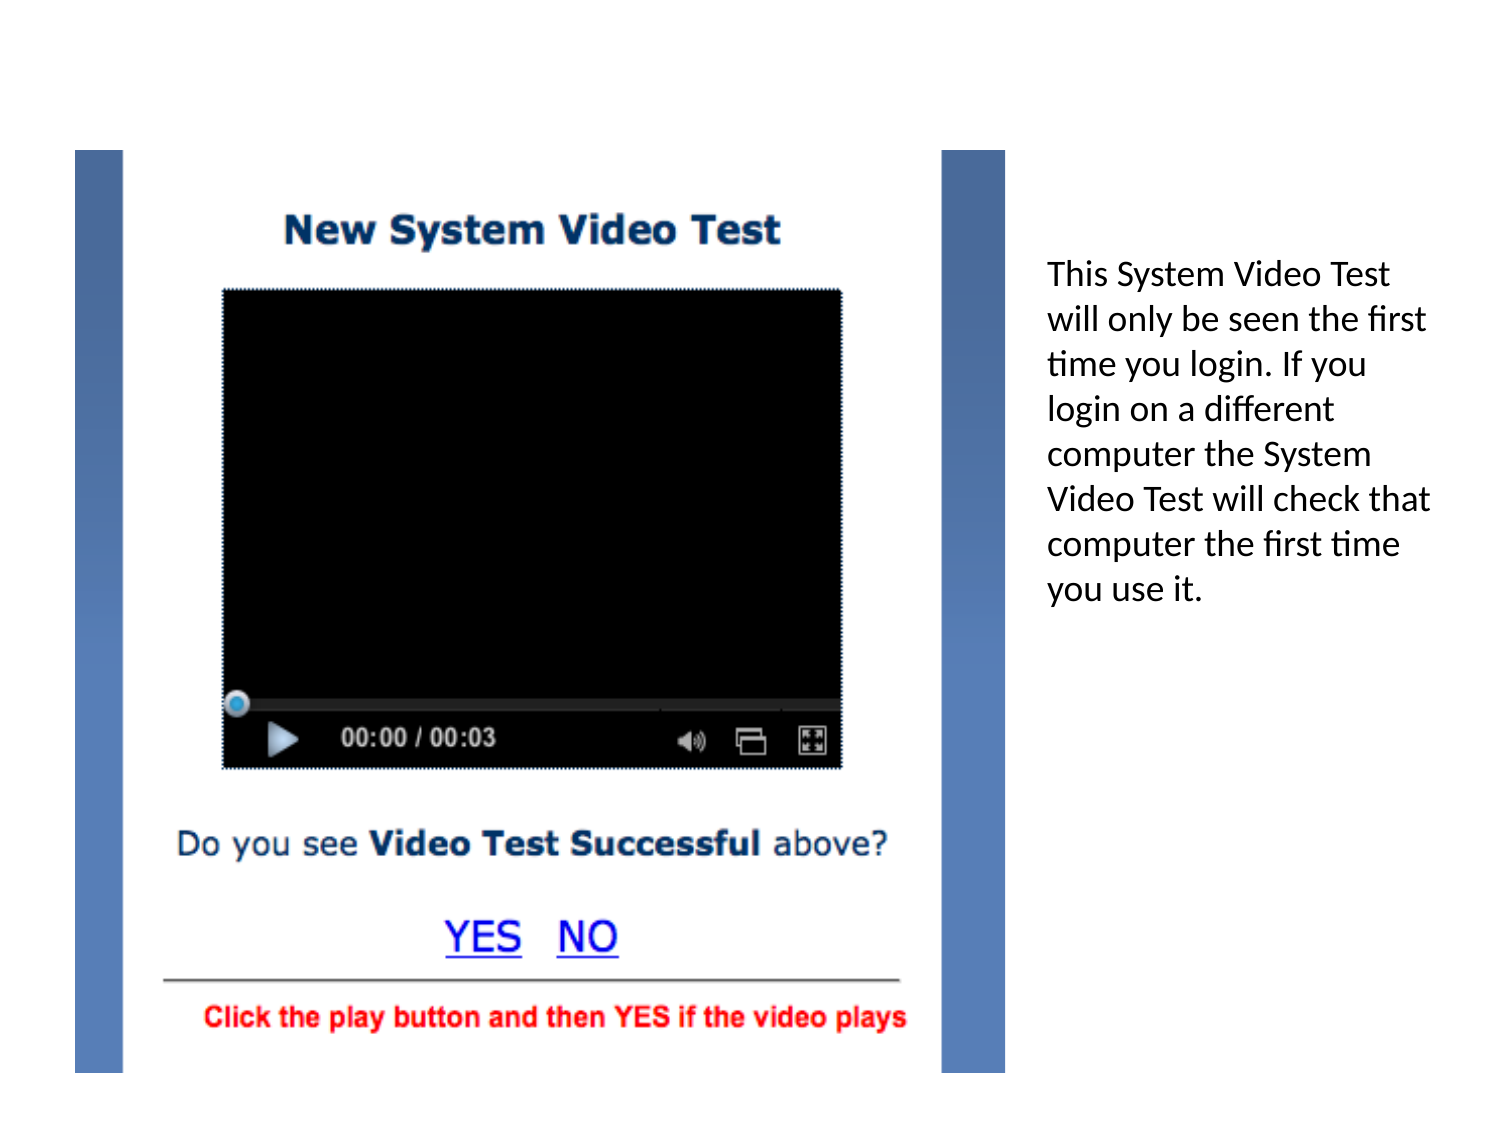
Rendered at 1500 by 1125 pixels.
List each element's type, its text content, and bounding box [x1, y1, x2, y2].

text_box This System Video Test will only be seen the first time you login. If you login on a different computer the System Video Test will check that computer the first time you use it. [1032, 242, 1451, 617]
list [74, 149, 1006, 1074]
